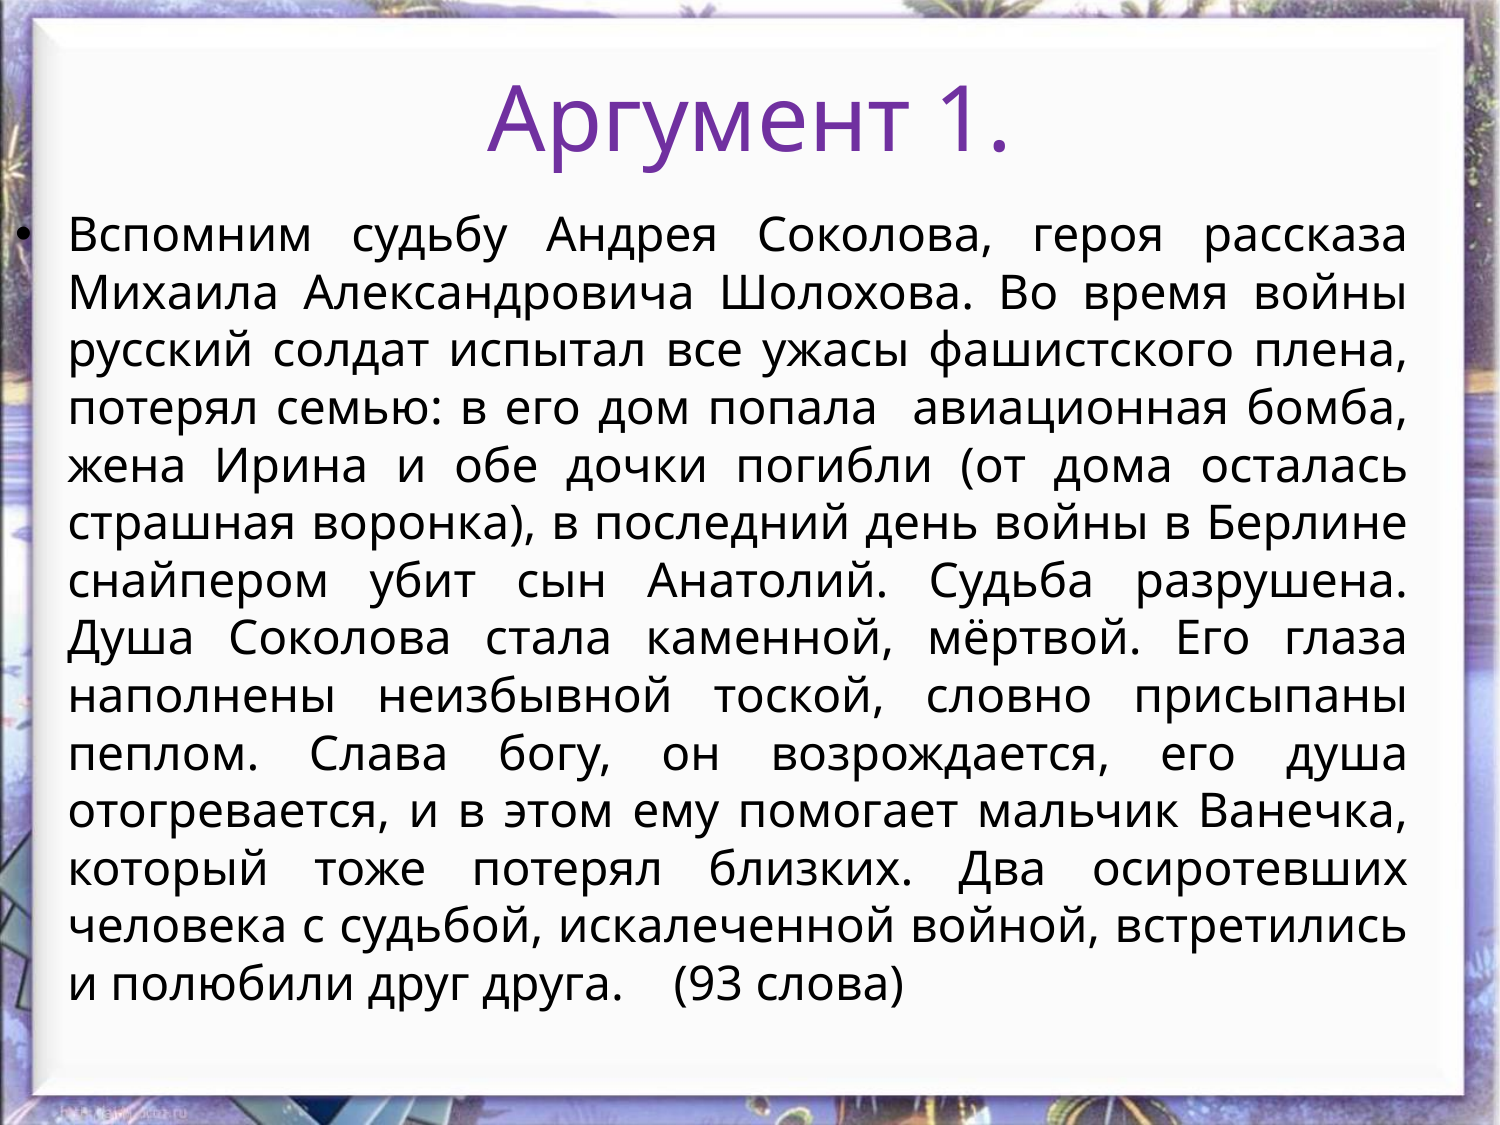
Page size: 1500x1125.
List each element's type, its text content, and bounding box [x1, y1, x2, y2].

picture [0, 0, 1500, 1125]
title Аргумент 1. [75, 45, 1425, 185]
list Вспомним судьбу Андрея Соколова, героя рассказа Михаила Александровича Шолохова. Во время войны русский солдат испытал все ужасы фашистского плена, потерял семью: в его дом попала авиационная бомба, жена Ирина и обе дочки погибли (от дома осталась страшная воронка), в последний день войны в Берлине снайпером убит сын Анатолий. Судьба разрушена. Душа Соколова стала каменной, мёртвой. Его глаза наполнены неизбывной тоской, словно присыпаны пеплом. Слава богу, он возрождается, его душа отогревается, и в этом ему помогает мальчик Ванечка, который тоже потерял близких. Два осиротевших человека с судьбой, искалеченной войной, встретились и полюбили друг друга. (93 слова) [0, 196, 1425, 1071]
